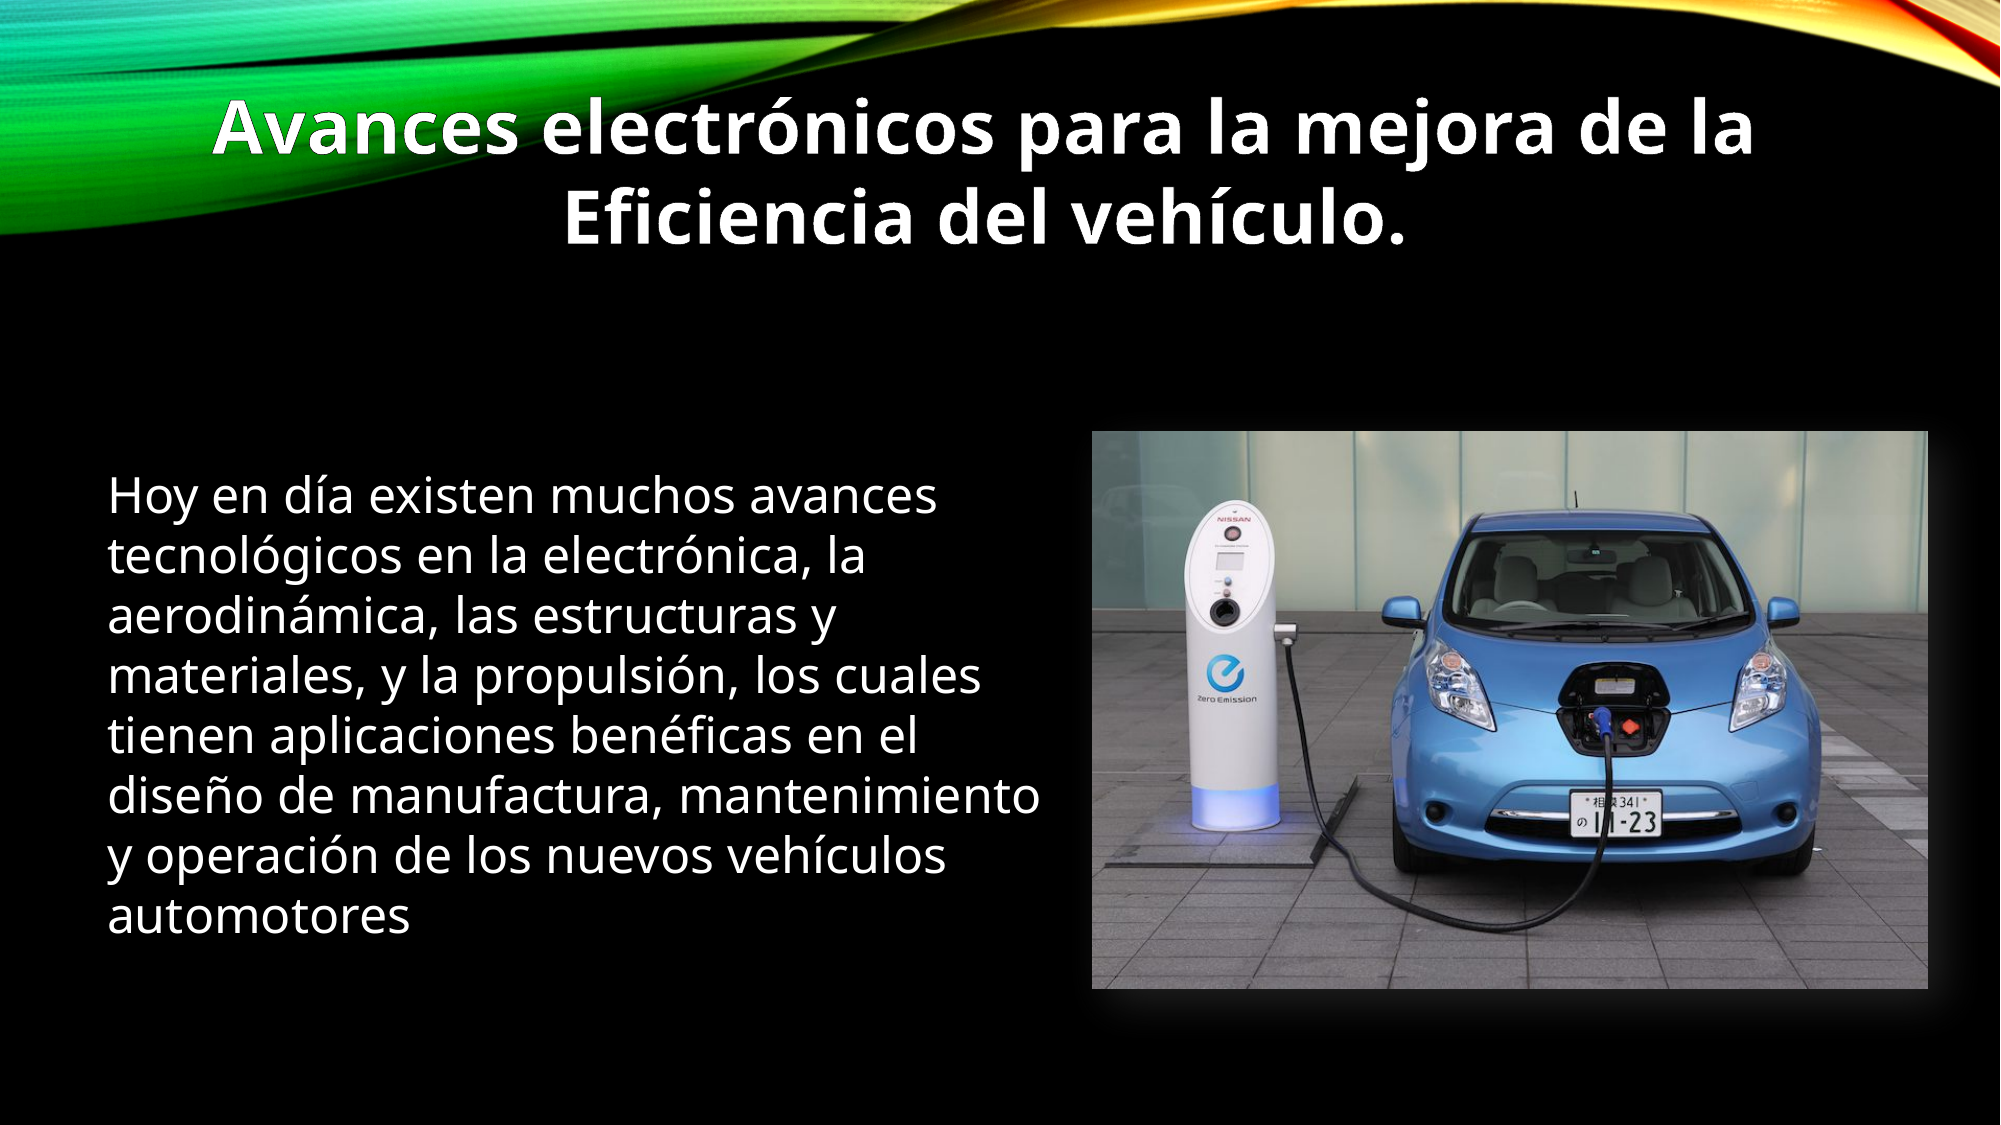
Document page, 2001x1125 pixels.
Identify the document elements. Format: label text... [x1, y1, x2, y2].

picture [1091, 431, 1928, 989]
picture [0, 0, 2000, 237]
text_box Avances electrónicos para la mejora de la Eficiencia del vehículo. [196, 71, 1773, 357]
text_box Hoy en día existen muchos avances tecnológicos en la electrónica, la aerodinámica, las estructuras y materiales, y la propulsión, los cuales tienen aplicaciones benéficas en el diseño de manufactura, mantenimiento y operación de los nuevos vehículos automotores [92, 456, 1077, 952]
